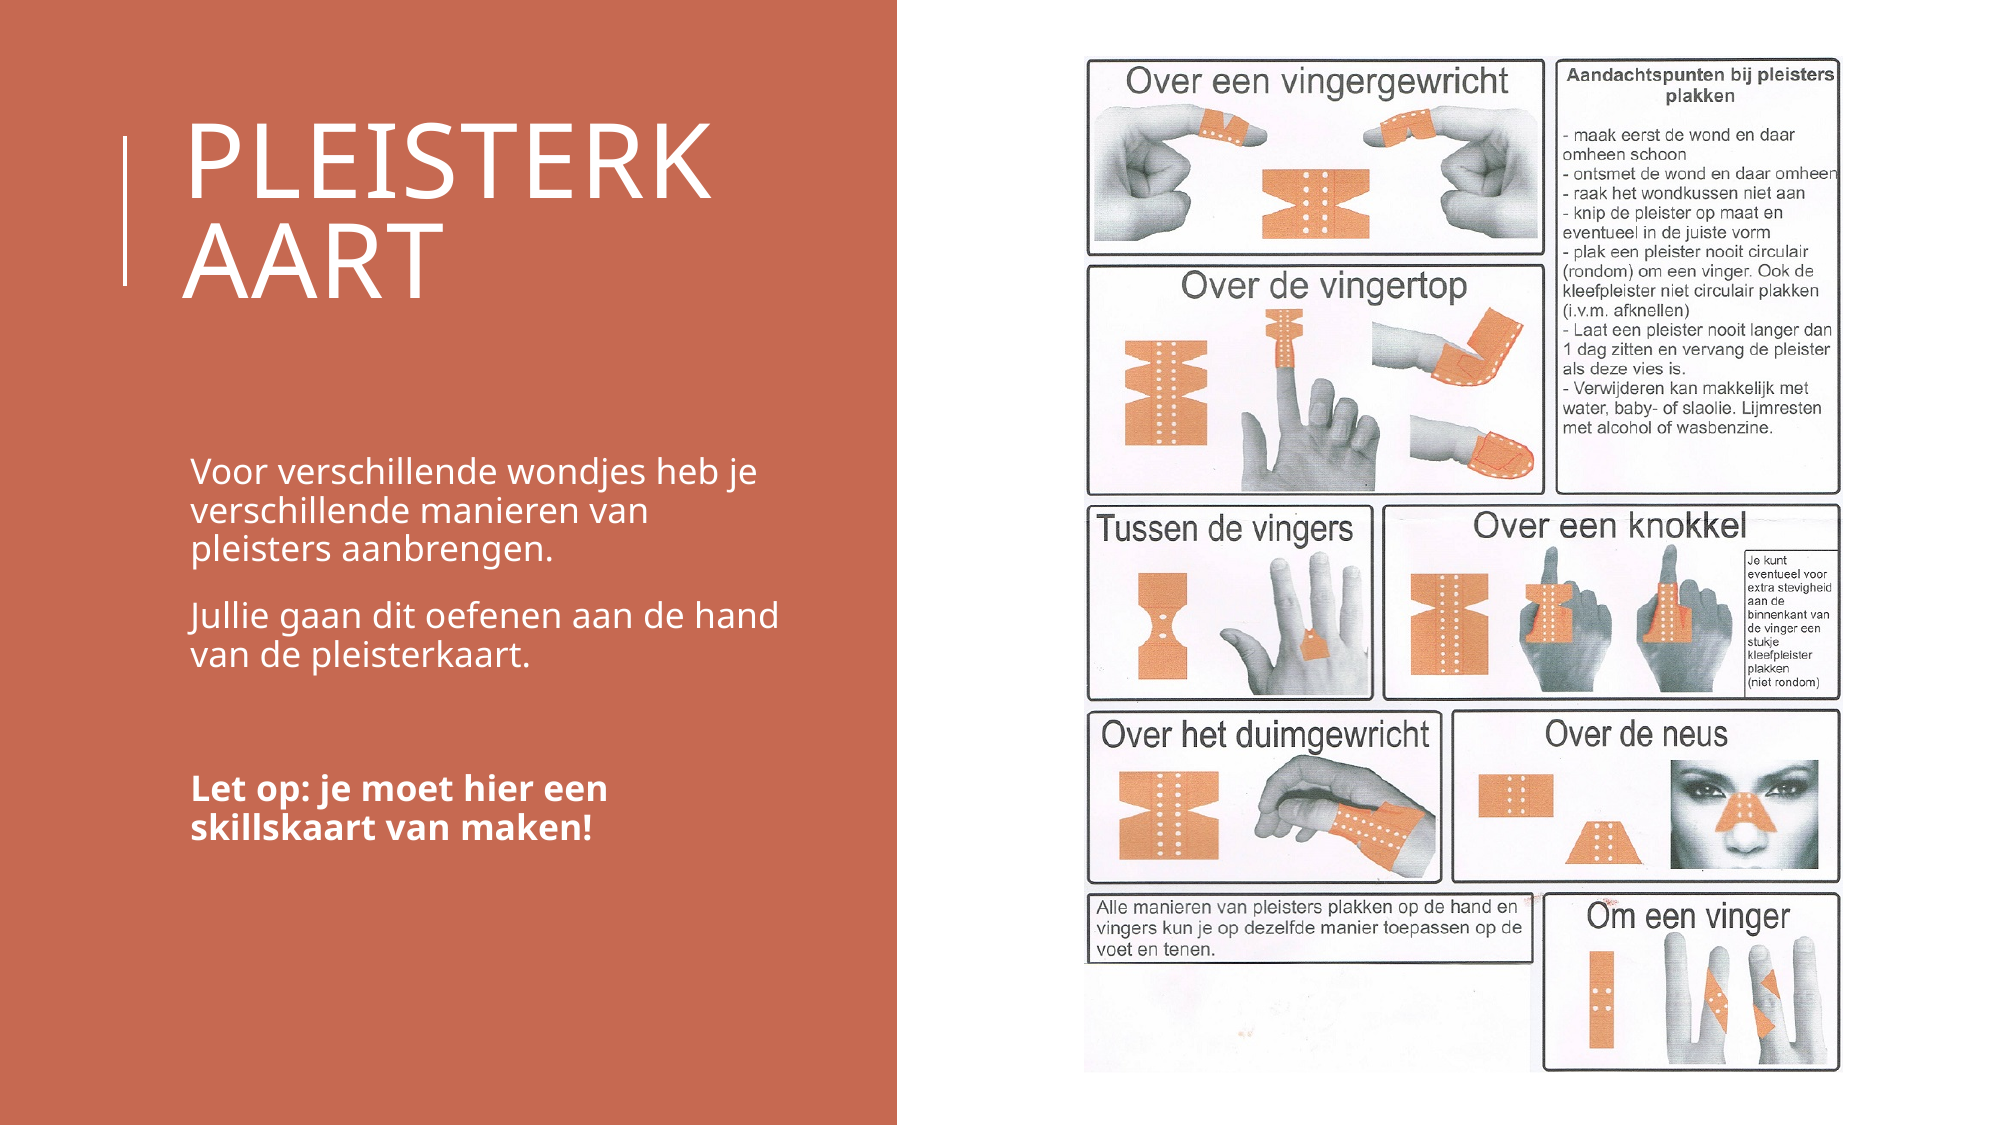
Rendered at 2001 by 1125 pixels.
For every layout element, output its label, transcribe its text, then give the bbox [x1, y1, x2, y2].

picture [1083, 56, 1843, 1074]
text_box [0, 0, 898, 1125]
title Pleisterkaart [168, 96, 788, 342]
list Voor verschillende wondjes heb je verschillende manieren van pleisters aanbrengen. Jullie gaan dit oefenen aan de hand van de pleisterkaart. Let op: je moet hier een skillskaart van maken! [168, 375, 790, 1020]
